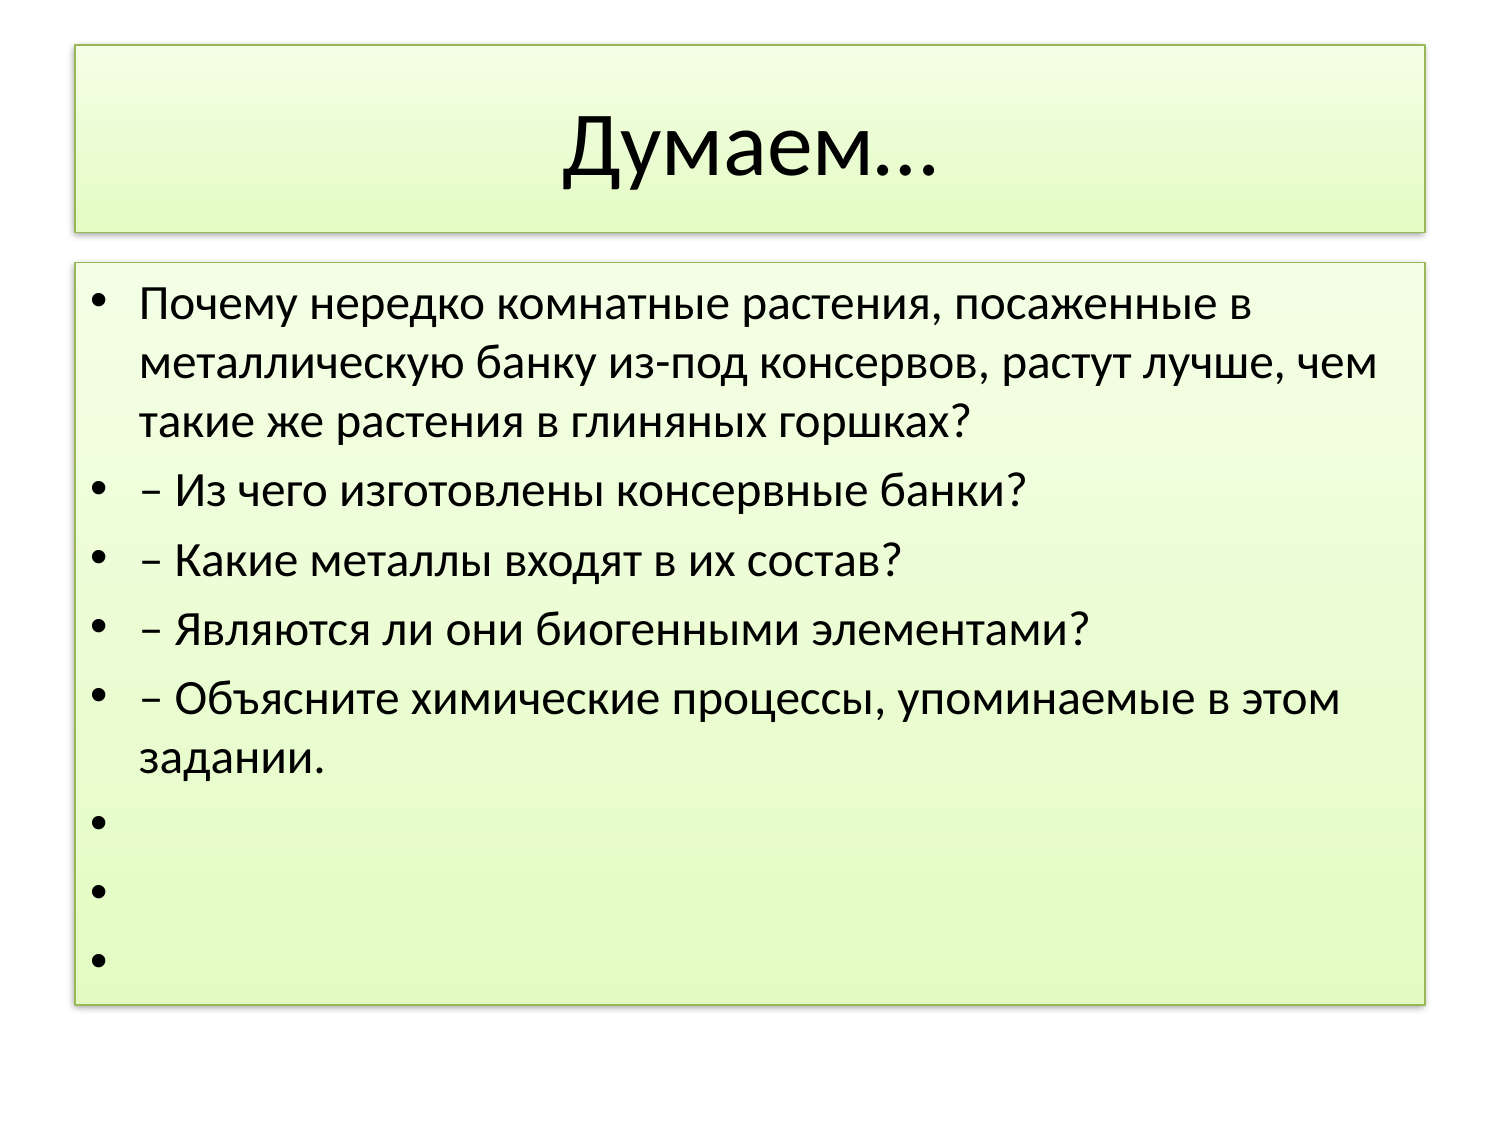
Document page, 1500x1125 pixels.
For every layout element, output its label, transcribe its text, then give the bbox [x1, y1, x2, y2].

list Почему нередко комнатные растения, посаженные в металлическую банку из-под консервов, растут лучше, чем такие же растения в глиняных горшках? – Из чего изготовлены консервные банки? – Какие металлы входят в их состав? – Являются ли они биогенными элементами? – Объясните химические процессы, упоминаемые в этом задании. [74, 262, 1426, 1006]
title Думаем… [74, 44, 1426, 233]
